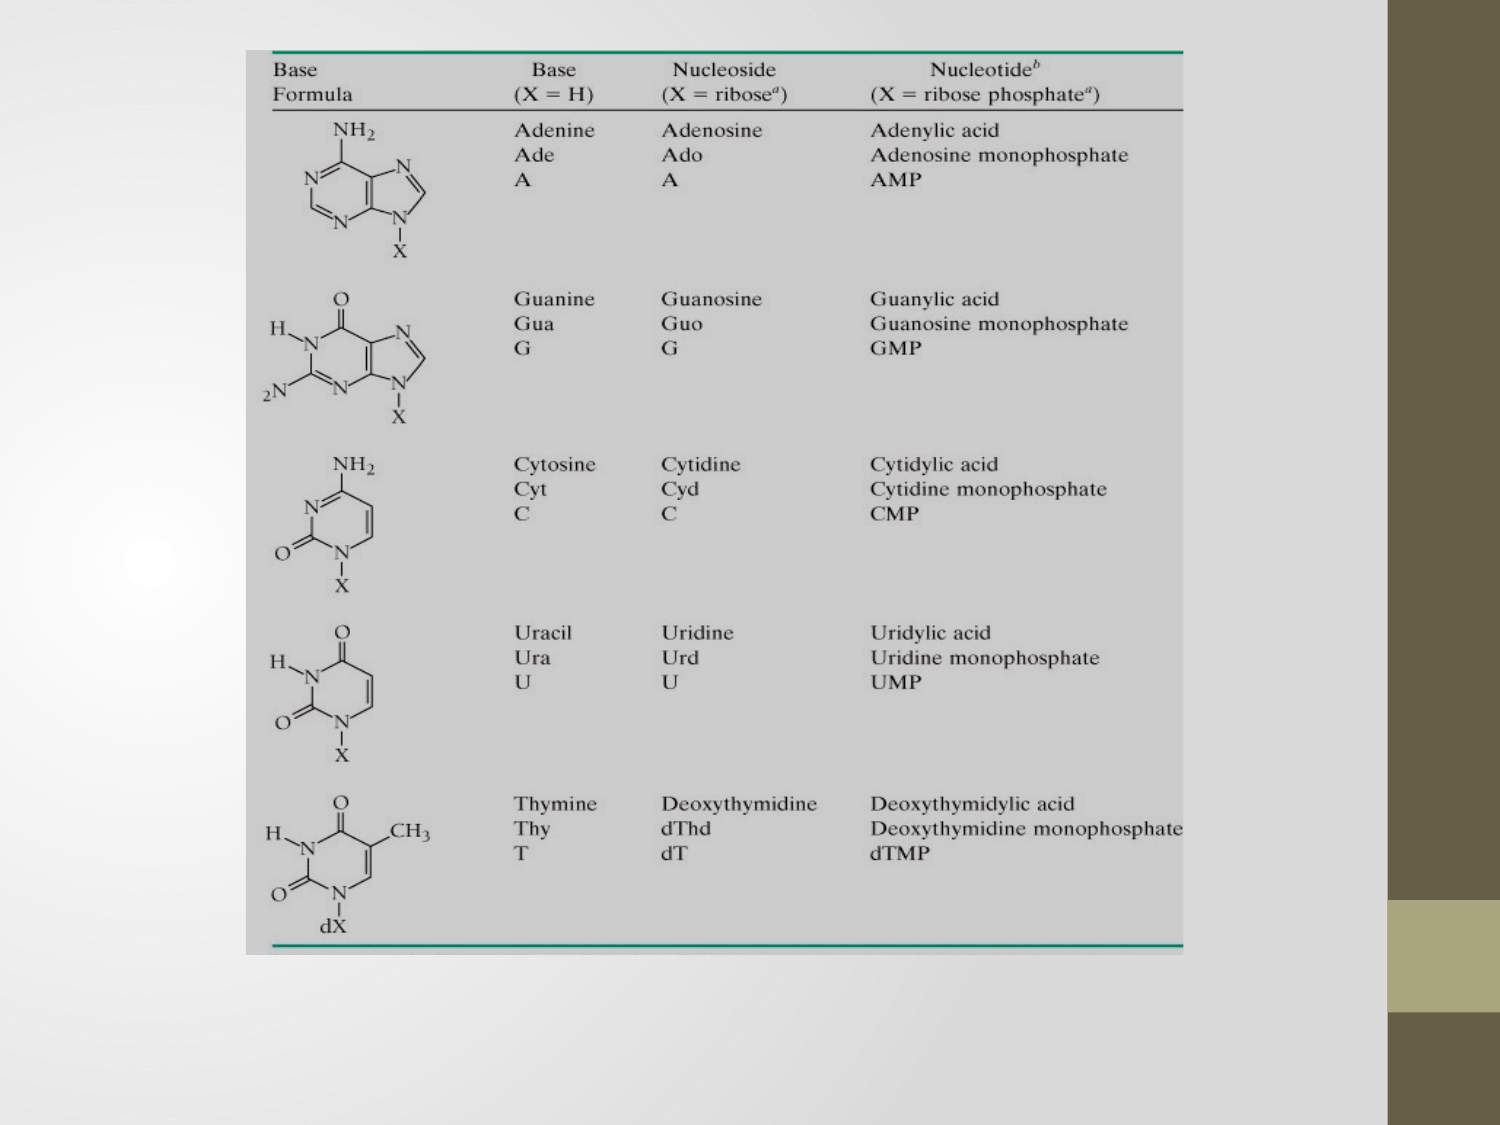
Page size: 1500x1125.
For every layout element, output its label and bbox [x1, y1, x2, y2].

list [245, 49, 1184, 955]
